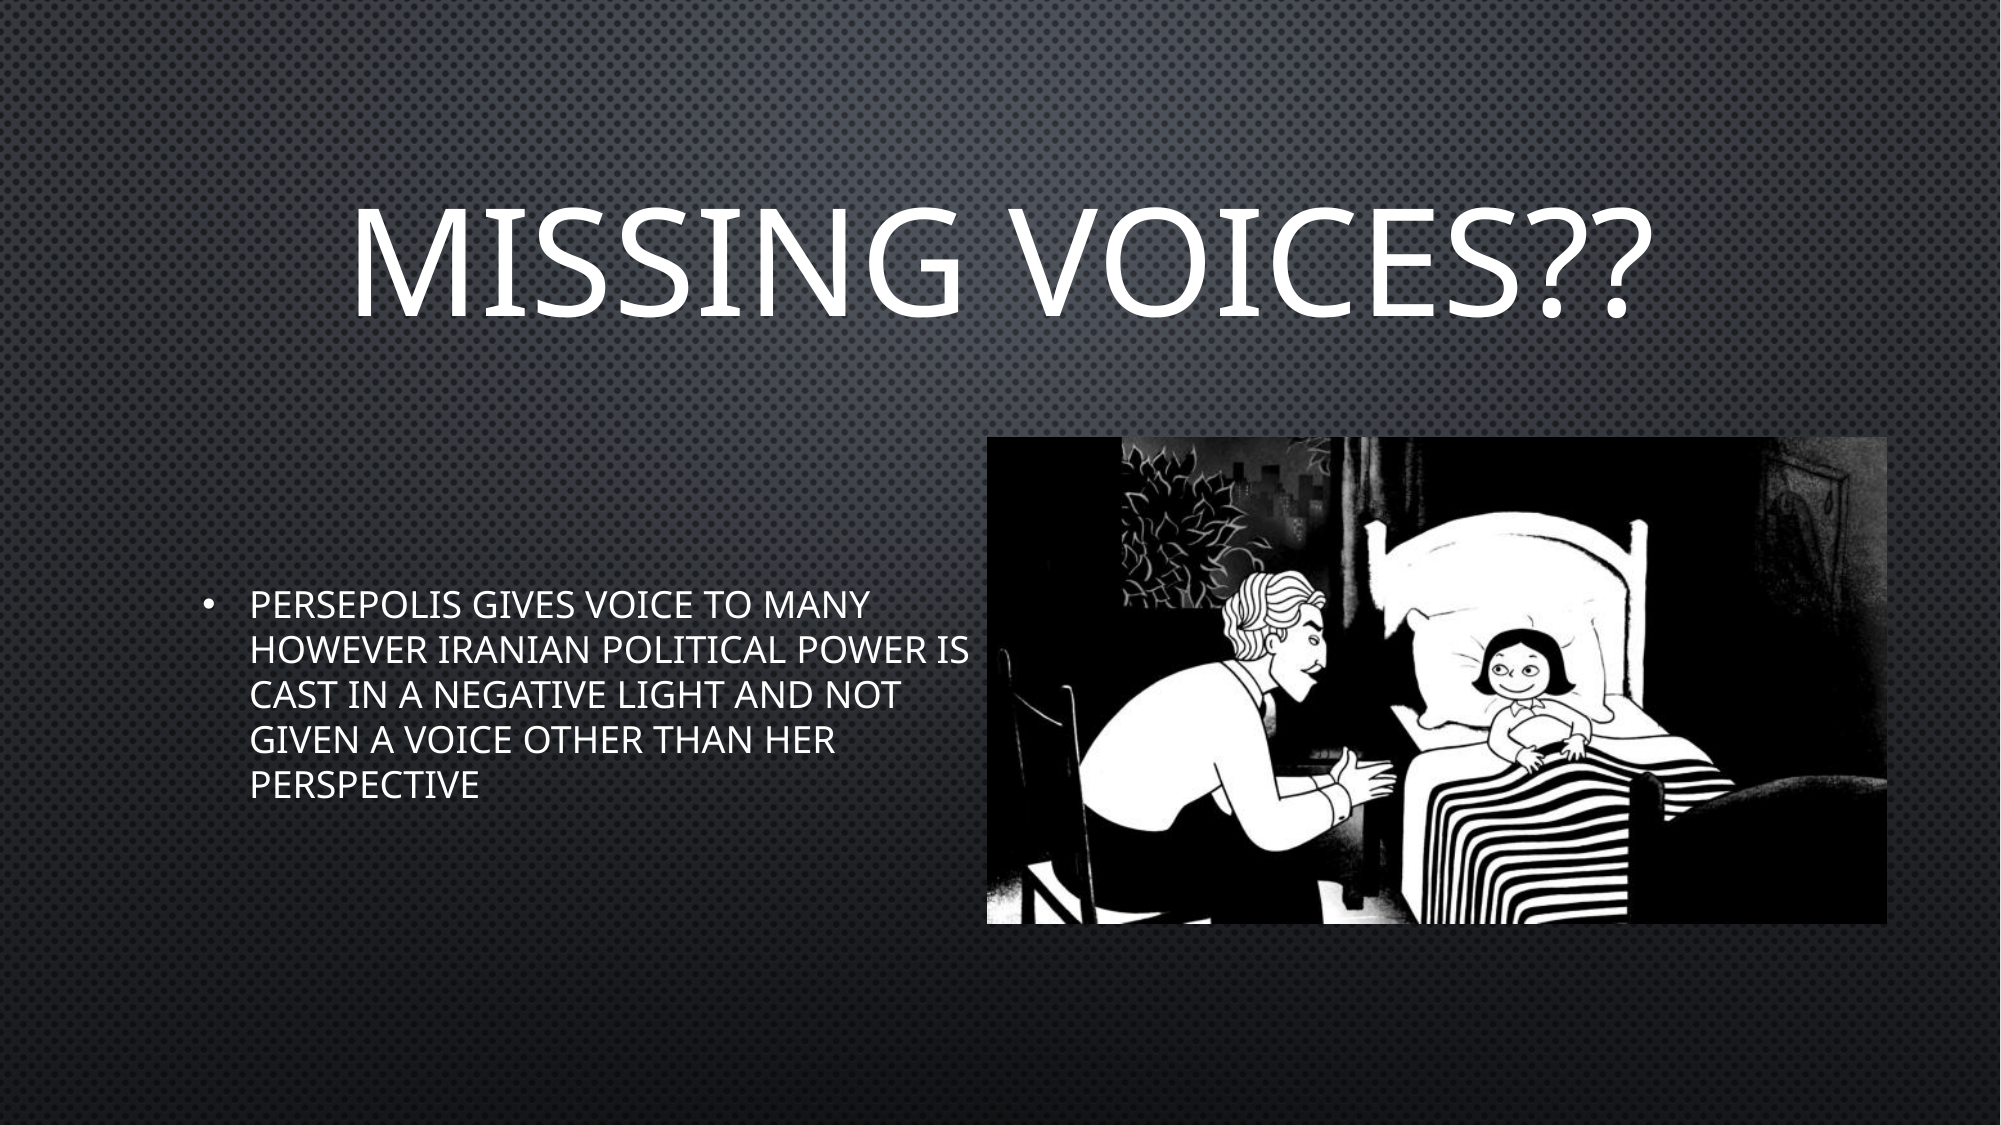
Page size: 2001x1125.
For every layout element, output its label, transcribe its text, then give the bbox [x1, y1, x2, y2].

list Persepolis gives voice to many however Iranian Political power is cast in a negative light and not given a voice other than her perspective [187, 437, 988, 950]
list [986, 437, 1887, 924]
title MISSING Voices?? [187, 99, 1813, 413]
